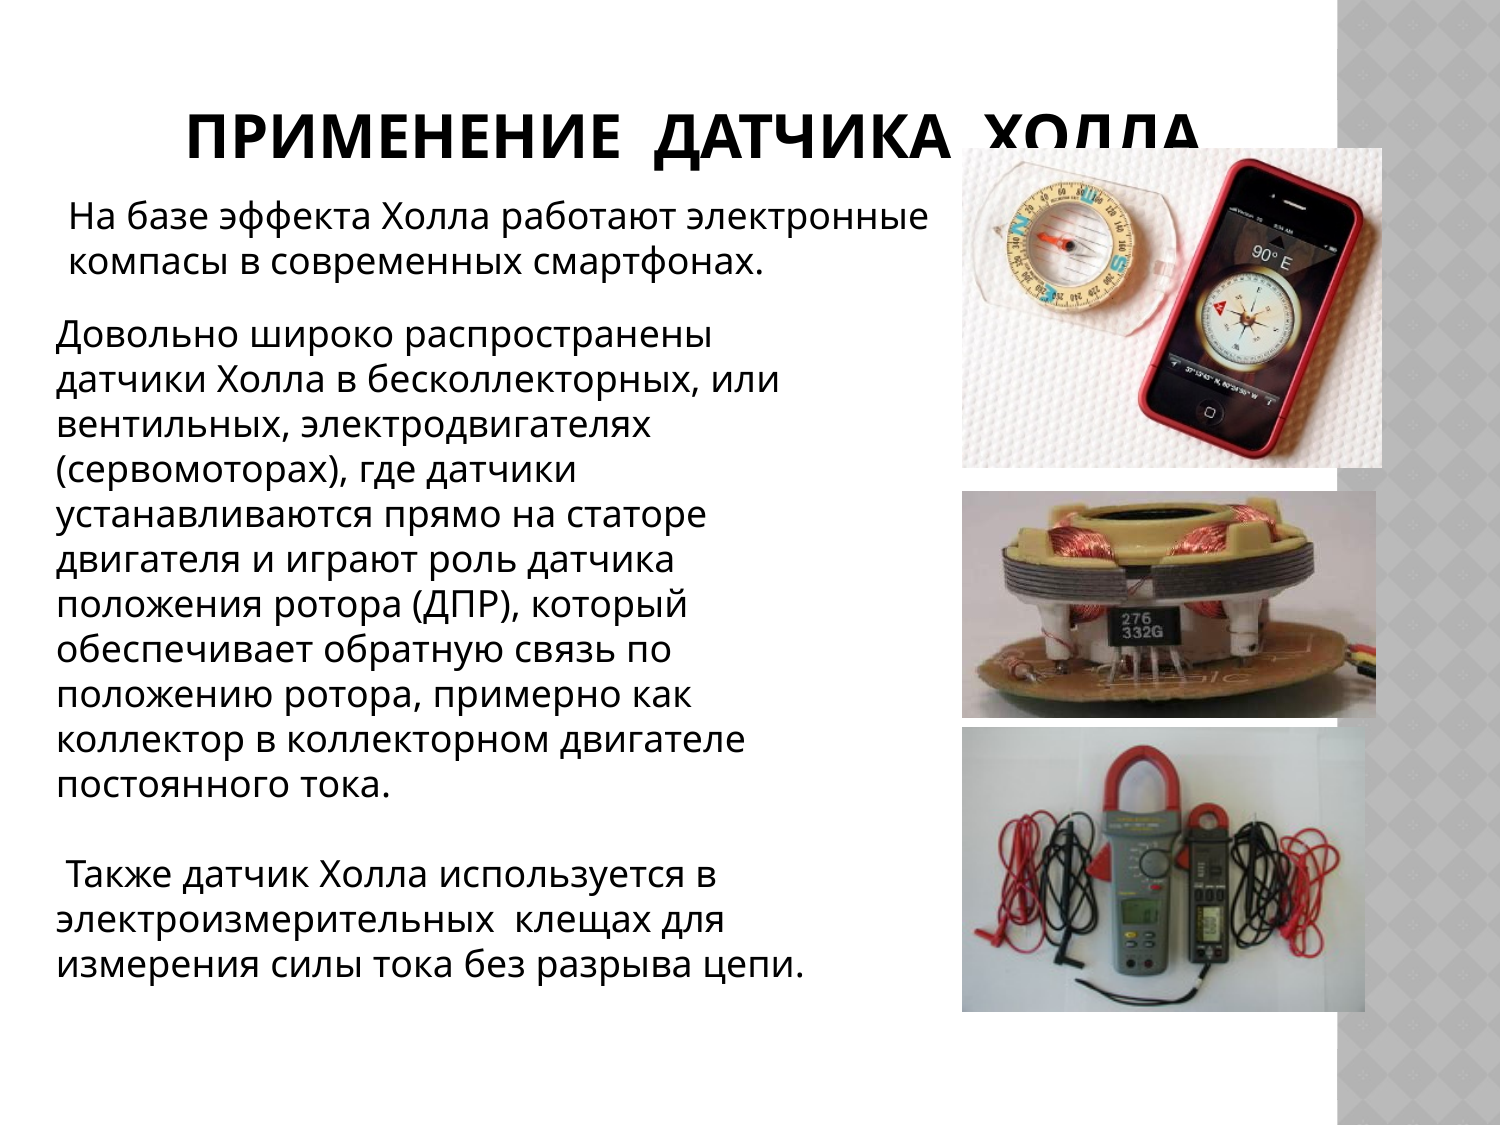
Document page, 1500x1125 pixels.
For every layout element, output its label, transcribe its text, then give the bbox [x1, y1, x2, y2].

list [962, 491, 1377, 718]
text_box Довольно широко распространены датчики Холла в бесколлекторных, или вентильных, электродвигателях (сервомоторах), где датчики устанавливаются прямо на статоре двигателя и играют роль датчика положения ротора (ДПР), который обеспечивает обратную связь по положению ротора, примерно как коллектор в коллекторном двигателе постоянного тока. Также датчик Холла используется в электроизмерительных клещах для измерения силы тока без разрыва цепи. [41, 302, 880, 1083]
picture [961, 148, 1383, 469]
text_box На базе эффекта Холла работают электронные компасы в современных смартфонах. [53, 184, 956, 290]
title Применение датчика холла [53, 19, 1319, 184]
picture [961, 727, 1365, 1012]
